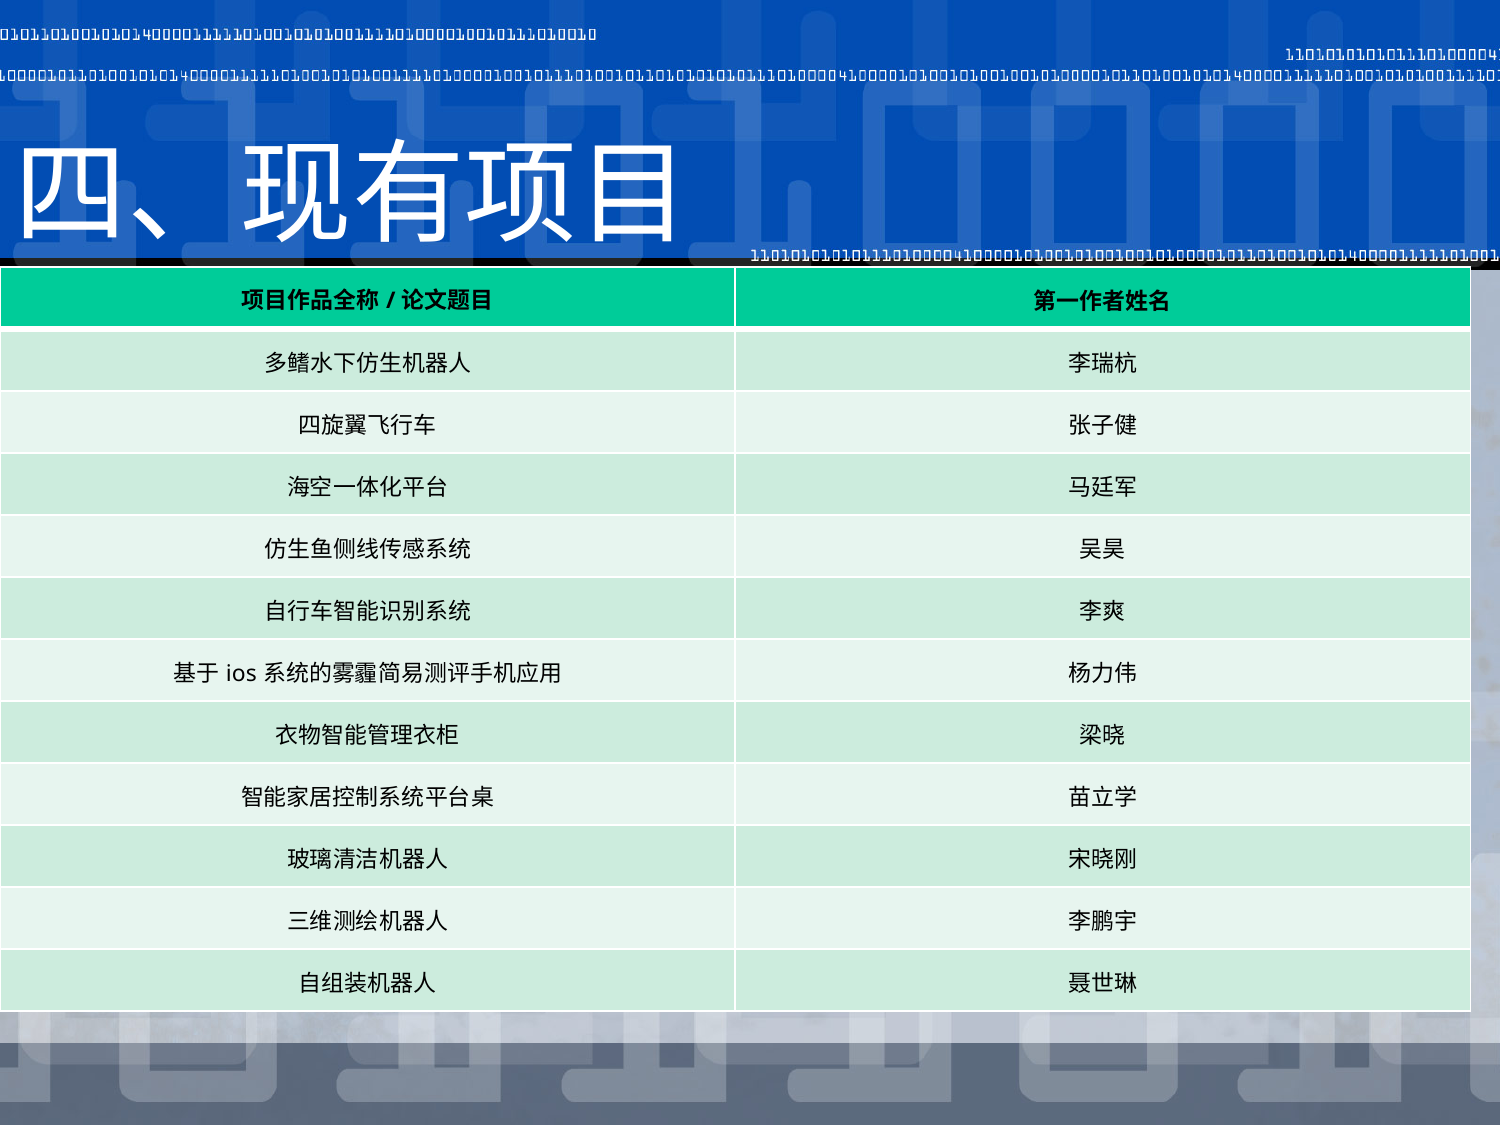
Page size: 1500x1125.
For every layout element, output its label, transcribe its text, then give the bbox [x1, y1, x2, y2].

table_cell 李瑞杭 [736, 332, 1470, 390]
table_header 项目作品全称/论文题目 [1, 268, 734, 326]
picture [0, 0, 1500, 113]
table_cell 李爽 [736, 578, 1470, 638]
table_cell 马廷军 [736, 454, 1470, 514]
table_cell 基于ios系统的雾霾简易测评手机应用 [1, 640, 734, 700]
table_cell 杨力伟 [736, 640, 1470, 700]
table_header 第一作者姓名 [736, 268, 1470, 326]
table_cell 四旋翼飞行车 [1, 392, 734, 452]
text_box 四、现有项目 [0, 113, 1500, 214]
table_cell 多鳍水下仿生机器人 [1, 332, 734, 390]
table_cell 自行车智能识别系统 [1, 578, 734, 638]
table_cell 海空一体化平台 [1, 454, 734, 514]
table_cell 自组装机器人 [1, 950, 734, 1010]
picture [0, 214, 1500, 1125]
table_cell 三维测绘机器人 [1, 888, 734, 948]
table_cell 衣物智能管理衣柜 [1, 702, 734, 762]
table_cell 苗立学 [736, 764, 1470, 824]
table_cell 李鹏宇 [736, 888, 1470, 948]
table_cell 智能家居控制系统平台桌 [1, 764, 734, 824]
table_cell 张子健 [736, 392, 1470, 452]
table_cell 仿生鱼侧线传感系统 [1, 516, 734, 576]
table_cell 玻璃清洁机器人 [1, 826, 734, 886]
table_cell 梁晓 [736, 702, 1470, 762]
table_cell 吴昊 [736, 516, 1470, 576]
table_cell 宋晓刚 [736, 826, 1470, 886]
table_cell 聂世琳 [736, 950, 1470, 1010]
